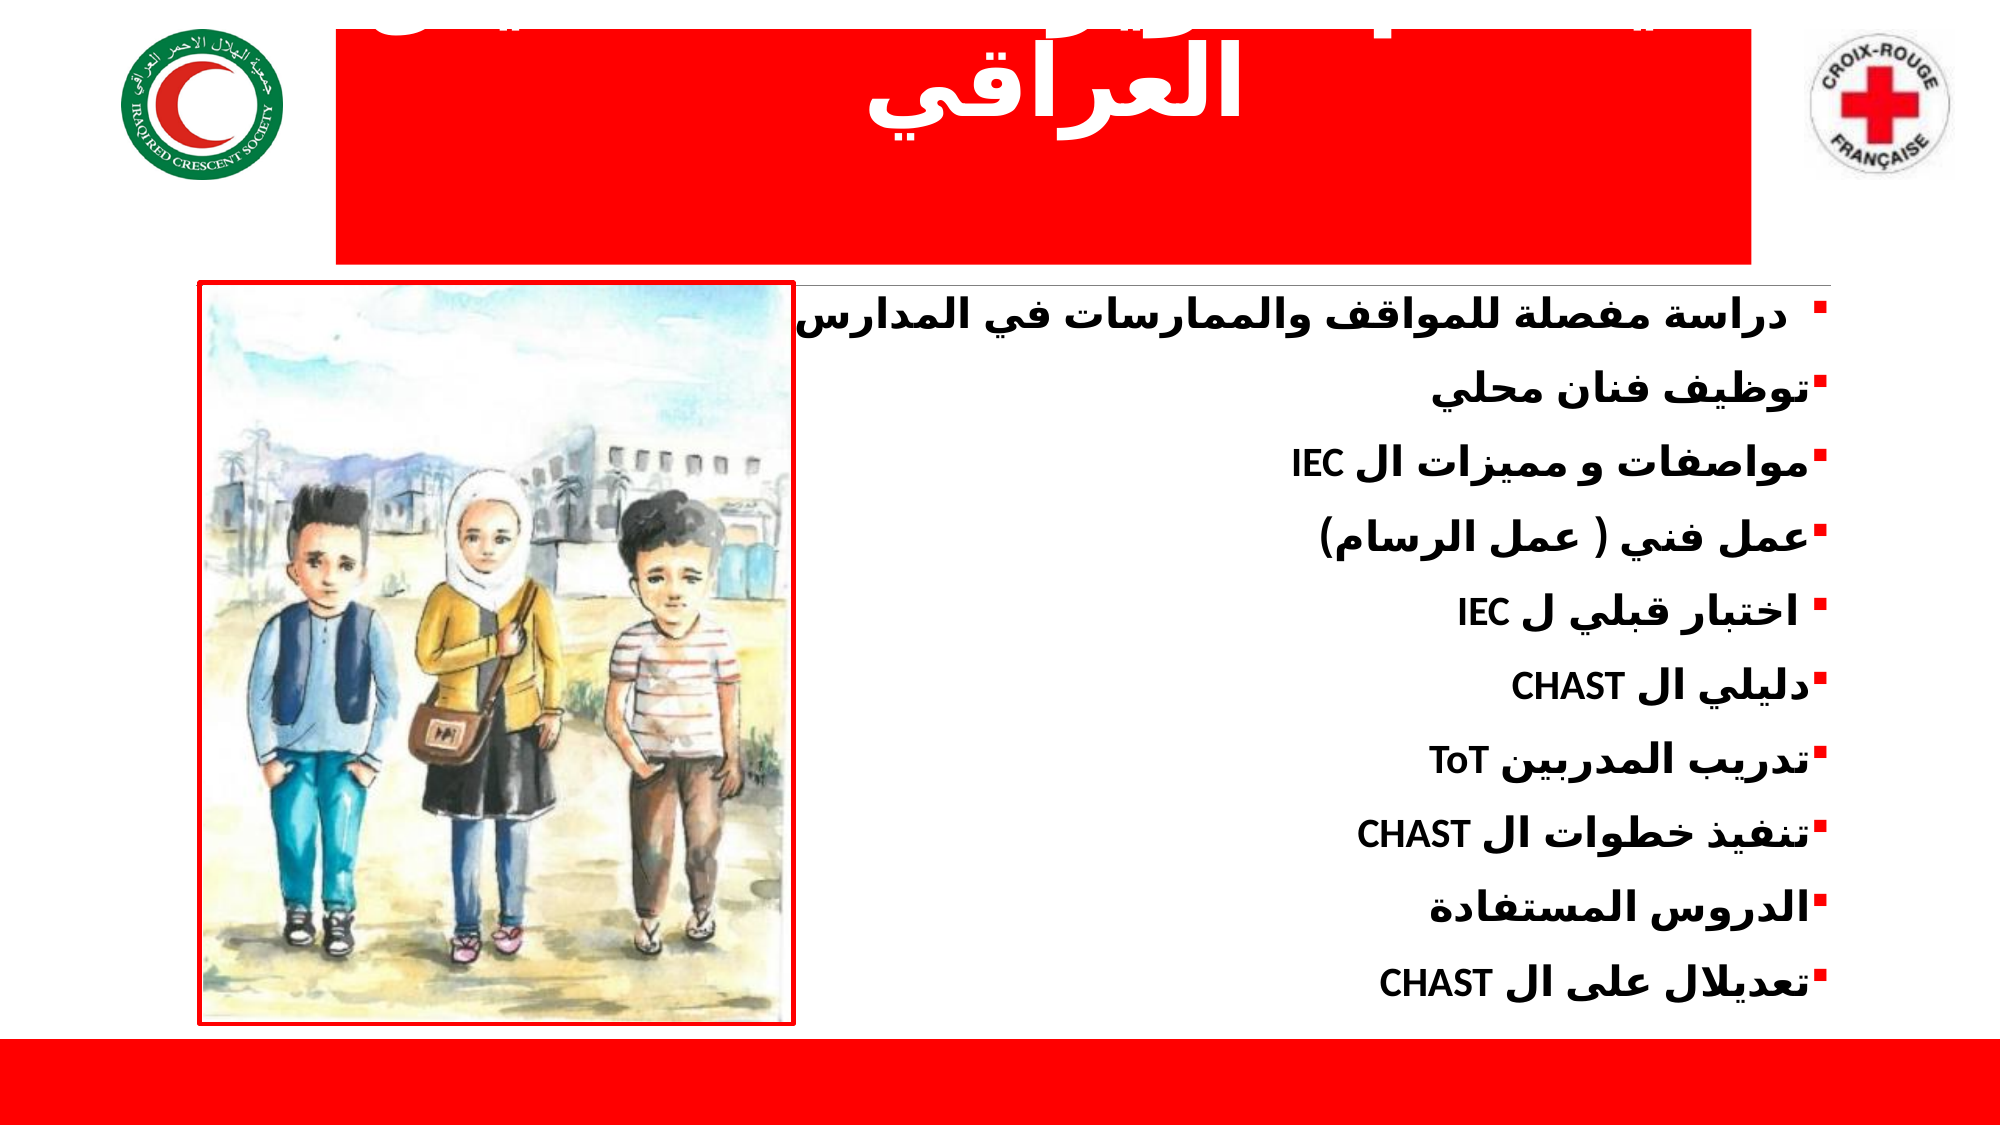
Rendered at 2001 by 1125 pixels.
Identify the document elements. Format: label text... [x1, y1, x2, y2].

picture [201, 284, 792, 1022]
picture [120, 28, 284, 181]
list دراسة مفصلة للمواقف والممارسات في المدارس توظيف فنان محلي مواصفات و مميزات ال IEC عمل فني ( عمل الرسام) اختبار قبلي ل IEC دليلي ال CHAST تدريب المدربين ToT تنفيذ خطوات ال CHAST الدروس المستفادة تعديلال على ال CHAST [180, 285, 1830, 1087]
title كيف تم تطوير CHAST للسياق العراقي [335, 29, 1752, 265]
picture [1803, 28, 1956, 181]
